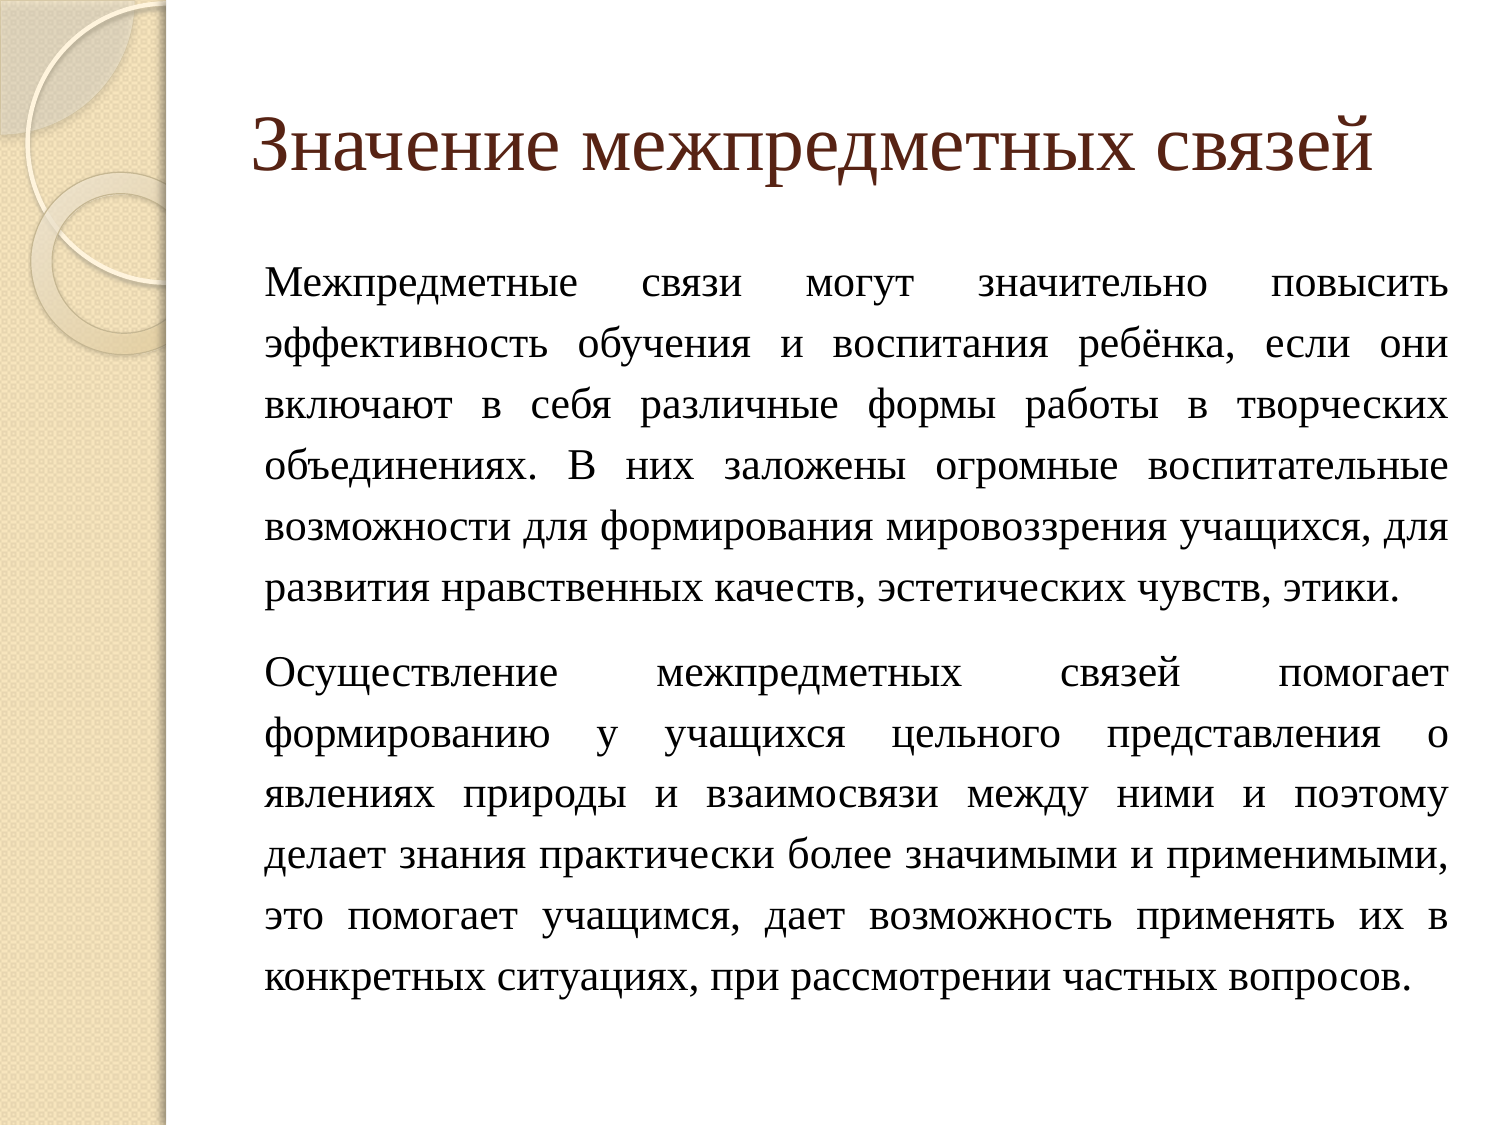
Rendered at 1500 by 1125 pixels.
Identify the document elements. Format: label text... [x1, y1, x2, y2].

title Значение межпредметных связей [235, 45, 1466, 233]
list Межпредметные связи могут значительно повысить эффективность обучения и воспитания ребёнка, если они включают в себя различные формы работы в творческих объединениях. В них заложены огромные воспитательные возможности для формирования мировоззрения учащихся, для развития нравственных качеств, эстетических чувств, этики. Осуществление межпредметных связей помогает формированию у учащихся цельного представления о явлениях природы и взаимосвязи между ними и поэтому делает знания практически более значимыми и применимыми, это помогает учащимся, дает возможность применять их в конкретных ситуациях, при рассмотрении частных вопросов. [235, 237, 1466, 1025]
